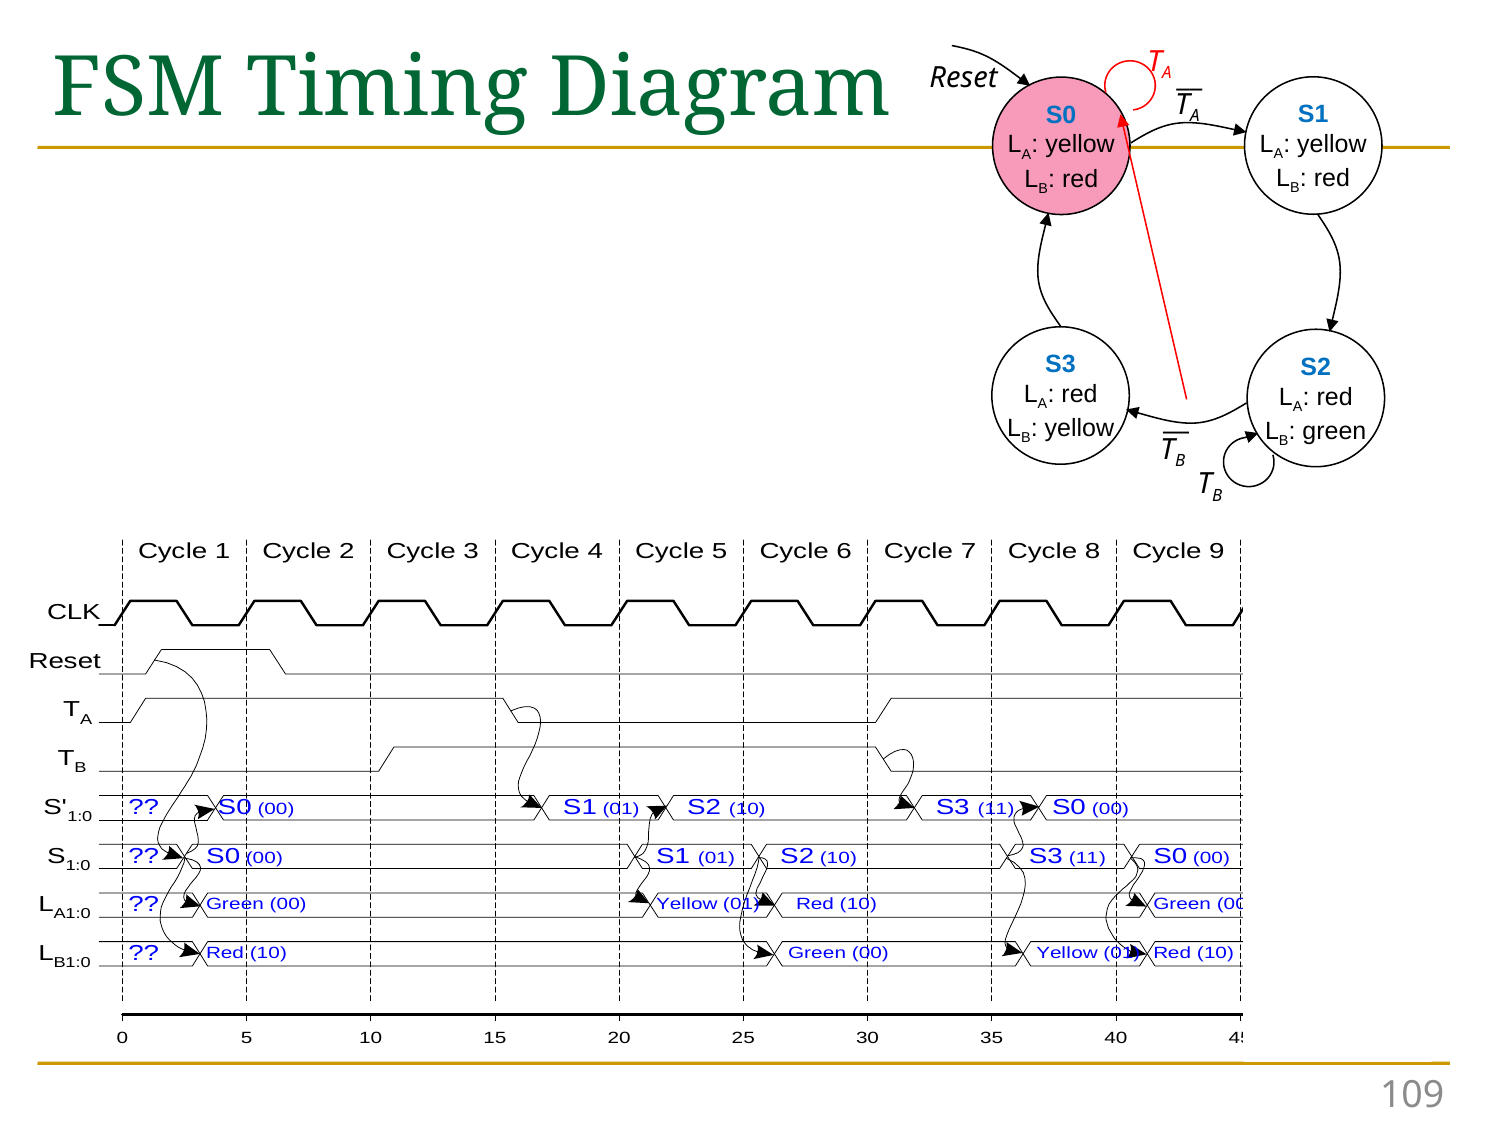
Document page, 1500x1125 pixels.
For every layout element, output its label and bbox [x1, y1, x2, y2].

title [1143, 90, 1160, 134]
text_box [914, 35, 1397, 512]
title [1143, 134, 1232, 200]
title [1013, 78, 1026, 90]
slide_number [1121, 1066, 1460, 1125]
title [37, 24, 1450, 200]
list [0, 524, 1476, 1066]
